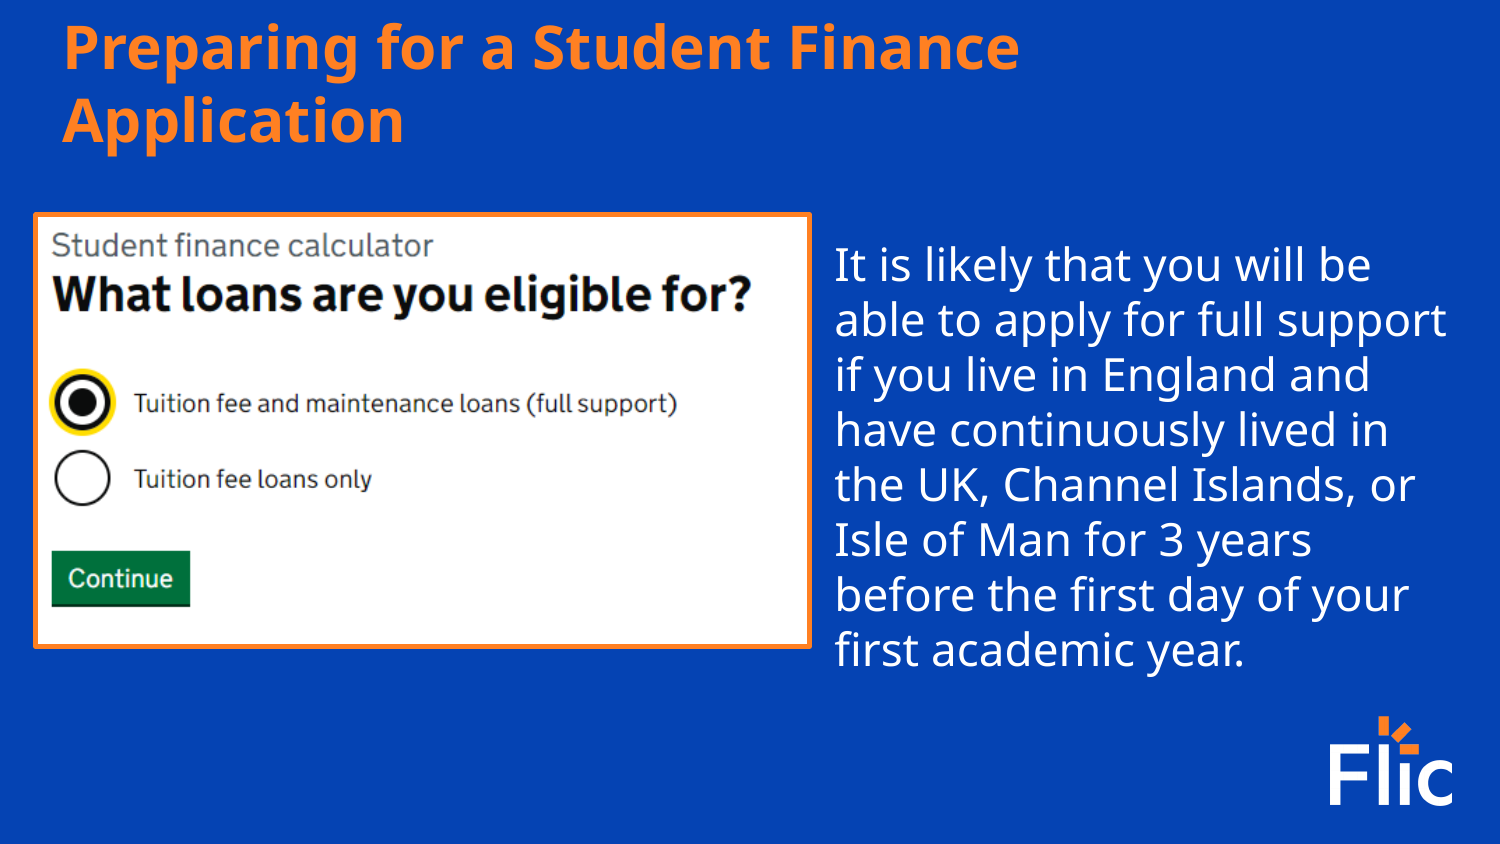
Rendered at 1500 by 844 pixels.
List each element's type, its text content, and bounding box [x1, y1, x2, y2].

title Preparing for a Student Finance Application [47, 39, 1336, 125]
picture [1330, 716, 1452, 806]
text_box It is likely that you will be able to apply for full support if you live in England and have continuously lived in the UK, Channel Islands, or Isle of Man for 3 years before the first day of your first academic year. [819, 220, 1466, 691]
picture [37, 216, 808, 645]
